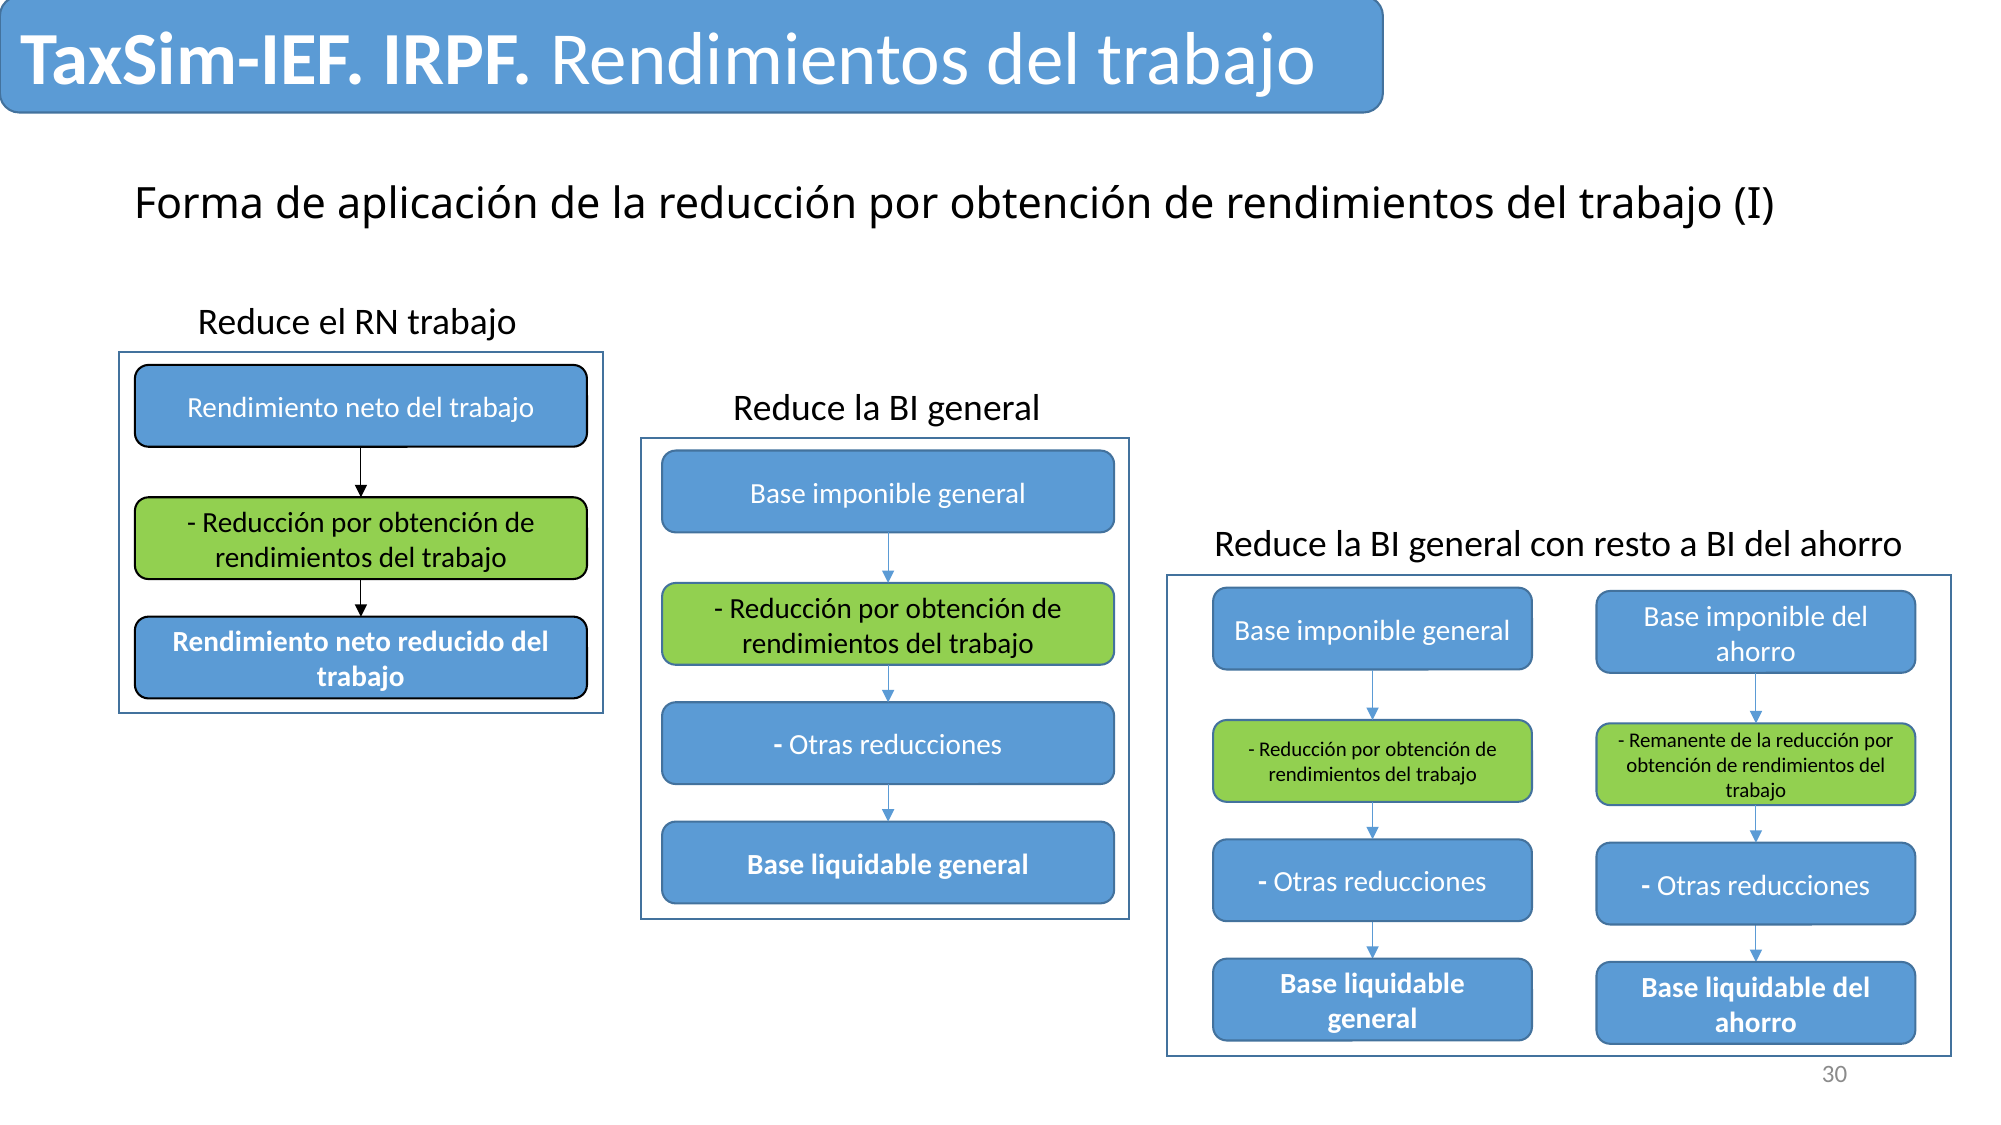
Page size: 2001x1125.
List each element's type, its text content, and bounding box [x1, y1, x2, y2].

slide_number 30 [1412, 1057, 1863, 1103]
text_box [1166, 511, 1952, 1057]
title Forma de aplicación de la reducción por obtención de rendimientos del trabajo (I) [118, 161, 1893, 248]
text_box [118, 352, 604, 714]
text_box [640, 375, 1130, 920]
text_box TaxSim-IEF. IRPF. Rendimientos del trabajo [0, 0, 1384, 114]
text_box Reduce el RN trabajo [115, 289, 600, 350]
